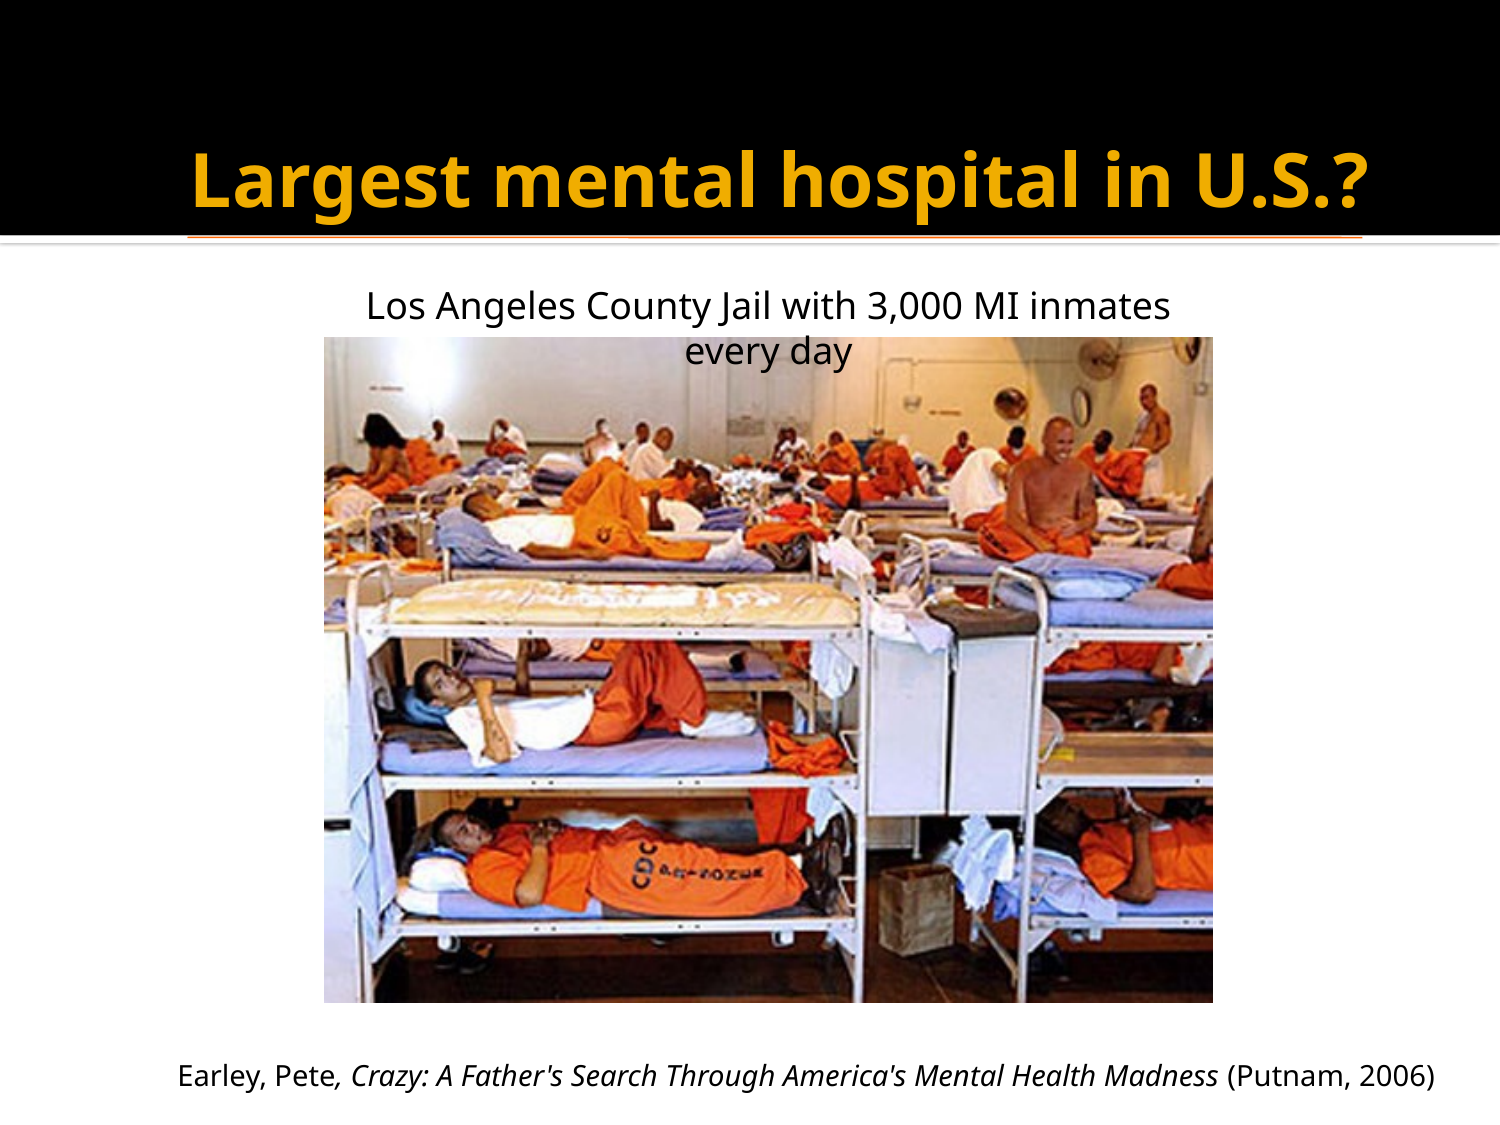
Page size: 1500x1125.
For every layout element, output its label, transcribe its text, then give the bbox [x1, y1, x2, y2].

text_box Largest mental hospital in U.S.? [174, 124, 1500, 230]
text_box Los Angeles County Jail with 3,000 MI inmates every day [324, 274, 1213, 337]
picture [324, 337, 1213, 1004]
text_box Earley, Pete, Crazy: A Father's Search Through America's Mental Health Madness (Putnam, 2006) [162, 1049, 1500, 1100]
